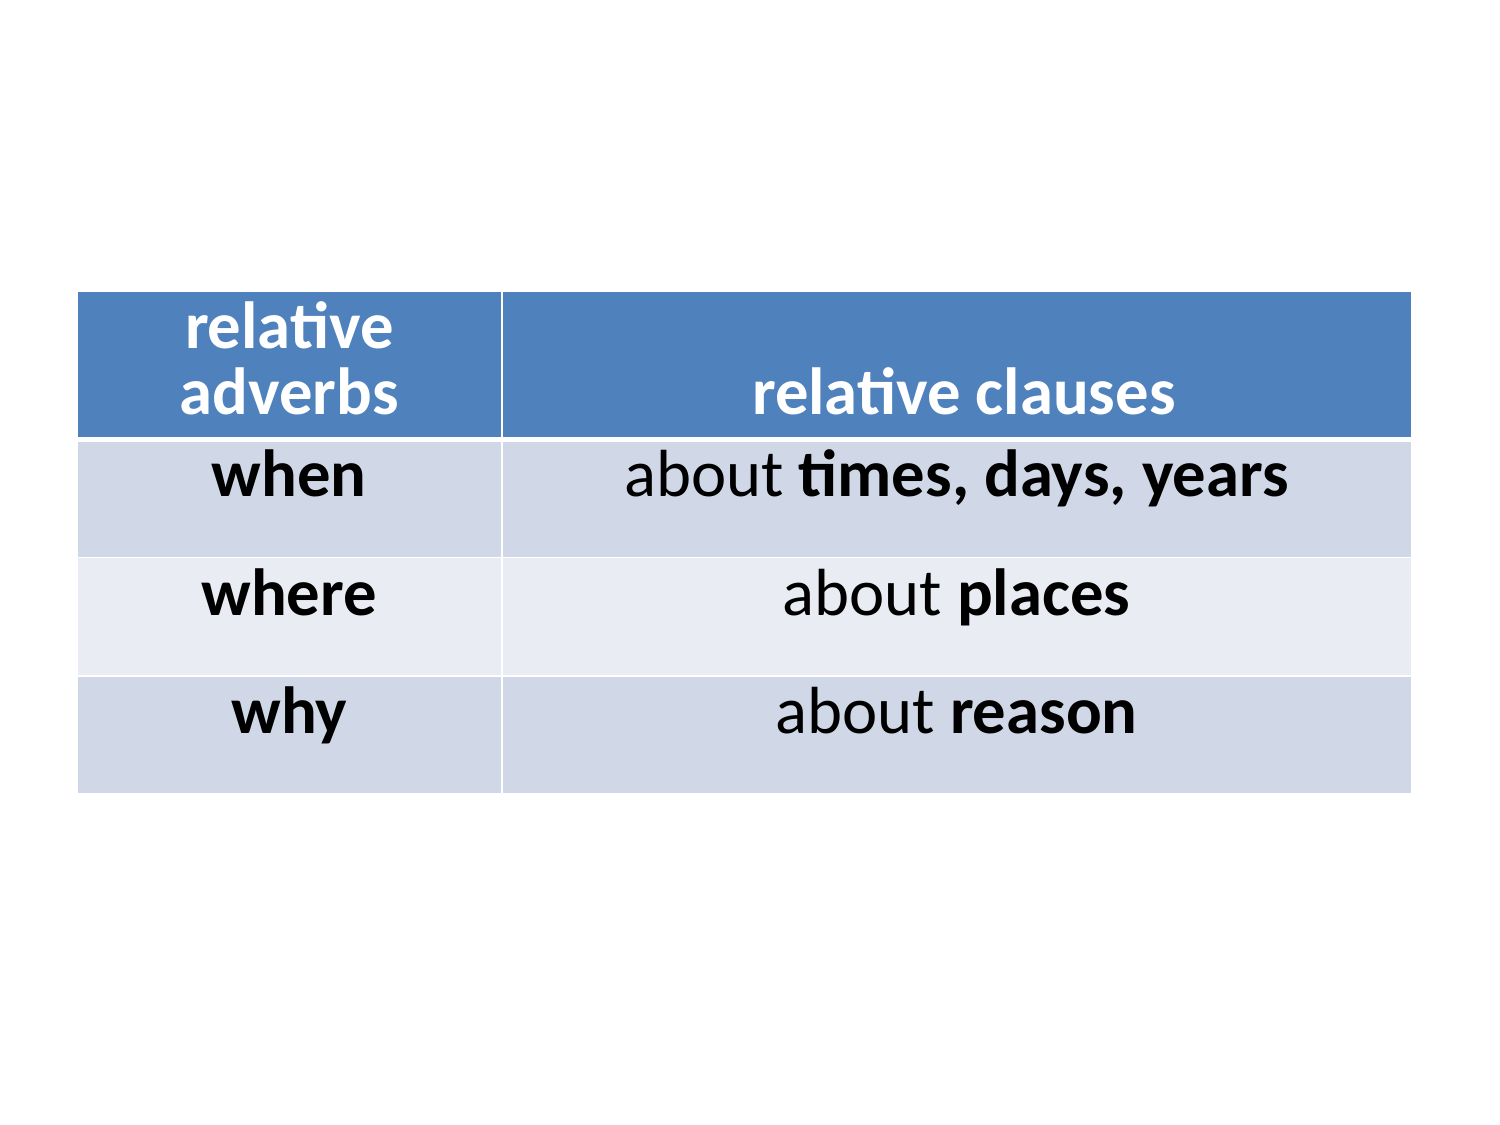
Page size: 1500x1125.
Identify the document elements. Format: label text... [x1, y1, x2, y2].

table_header relative adverbs [78, 292, 501, 437]
table_cell about places [503, 558, 1411, 675]
table_cell about times, days, years [503, 442, 1411, 557]
table_cell where [78, 558, 501, 675]
table_cell why [78, 677, 501, 793]
table_cell when [78, 442, 501, 557]
table_header relative clauses [503, 292, 1411, 437]
table_cell about reason [503, 677, 1411, 793]
